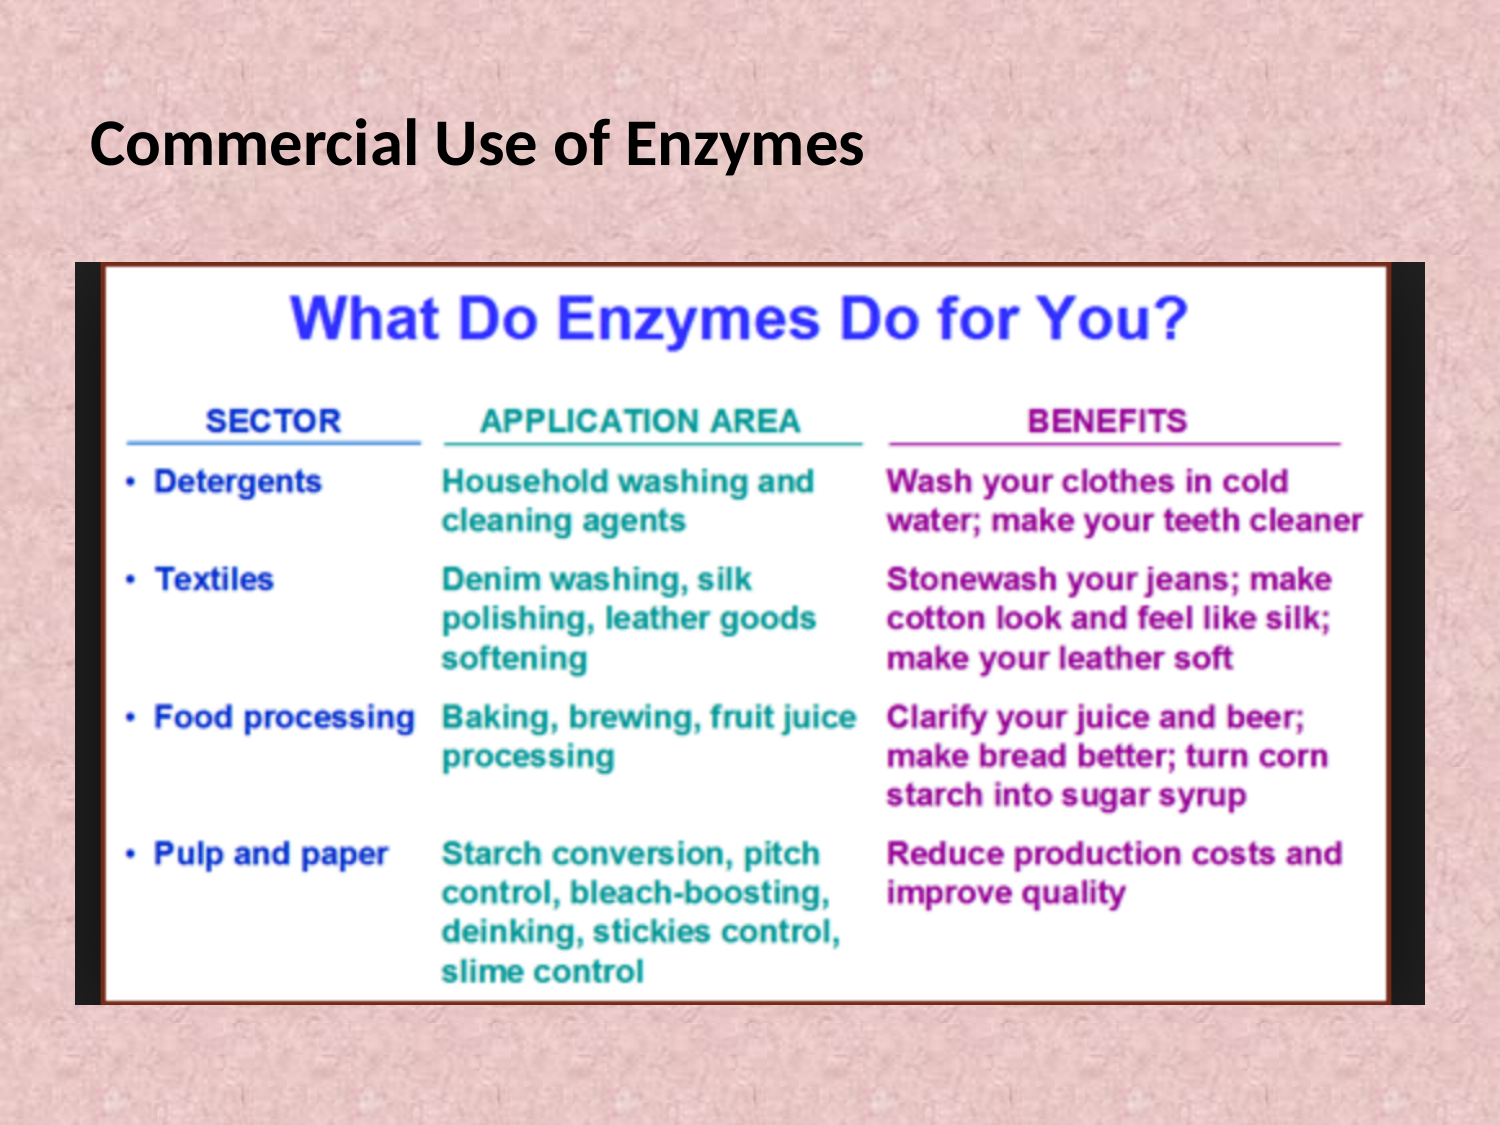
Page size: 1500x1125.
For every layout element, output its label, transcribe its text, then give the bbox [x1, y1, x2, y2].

title Commercial Use of Enzymes [75, 45, 1425, 233]
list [74, 262, 1426, 1006]
